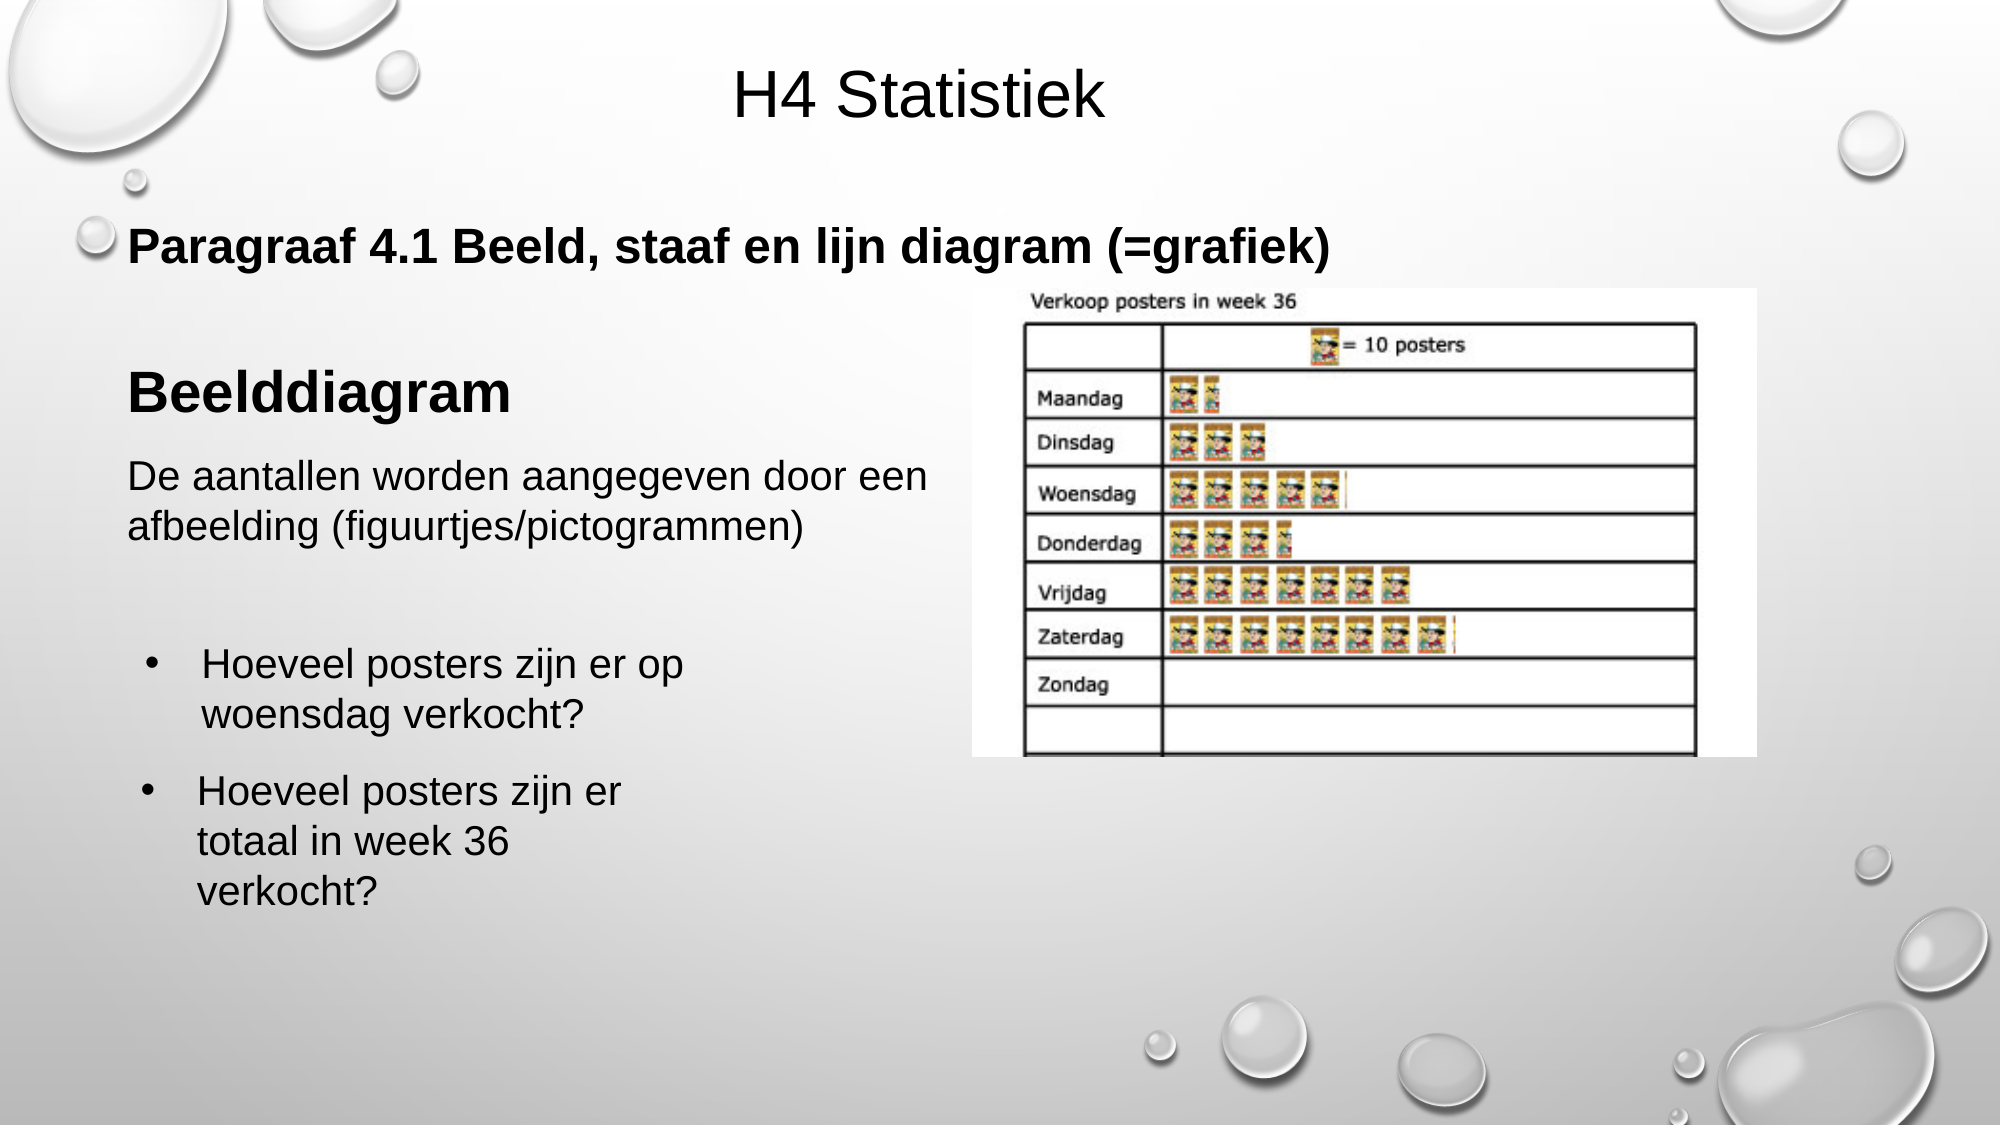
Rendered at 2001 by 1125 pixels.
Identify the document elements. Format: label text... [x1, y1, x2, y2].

text_box H4 Statistiek [717, 33, 1198, 158]
text_box Hoeveel posters zijn er op woensdag verkocht? [130, 629, 835, 745]
text_box Beelddiagram [112, 355, 587, 441]
picture [0, 0, 2000, 1125]
text_box Paragraaf 4.1 Beeld, staaf en lijn diagram (=grafiek) [112, 213, 1489, 320]
text_box Hoeveel posters zijn er totaal in week 36 verkocht? [125, 756, 718, 922]
text_box De aantallen worden aangegeven door een afbeelding (figuurtjes/pictogrammen) [112, 441, 966, 556]
